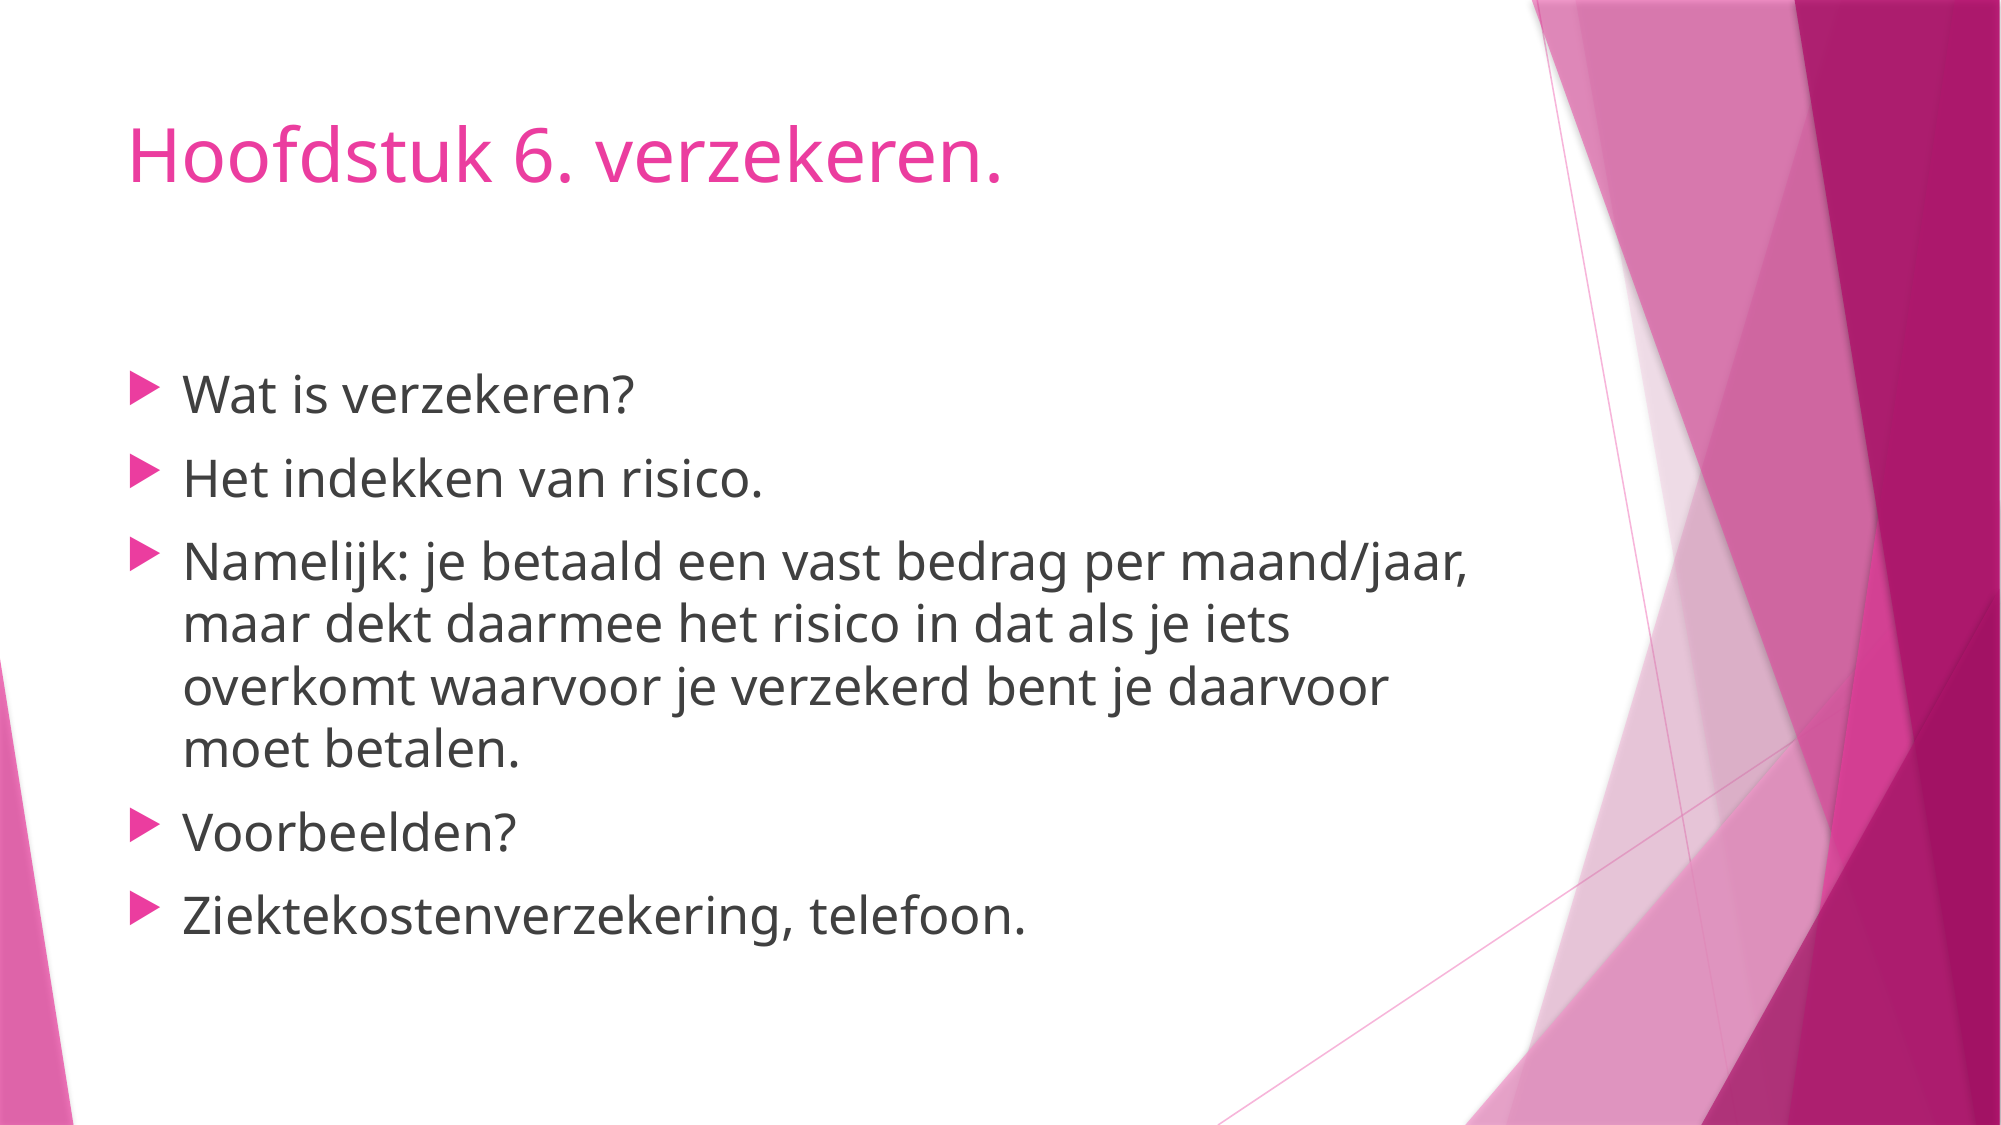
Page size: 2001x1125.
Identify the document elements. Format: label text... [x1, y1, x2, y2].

list Wat is verzekeren? Het indekken van risico. Namelijk: je betaald een vast bedrag per maand/jaar, maar dekt daarmee het risico in dat als je iets overkomt waarvoor je verzekerd bent je daarvoor moet betalen. Voorbeelden? Ziektekostenverzekering, telefoon. [111, 354, 1522, 992]
title Hoofdstuk 6. verzekeren. [111, 99, 1522, 317]
